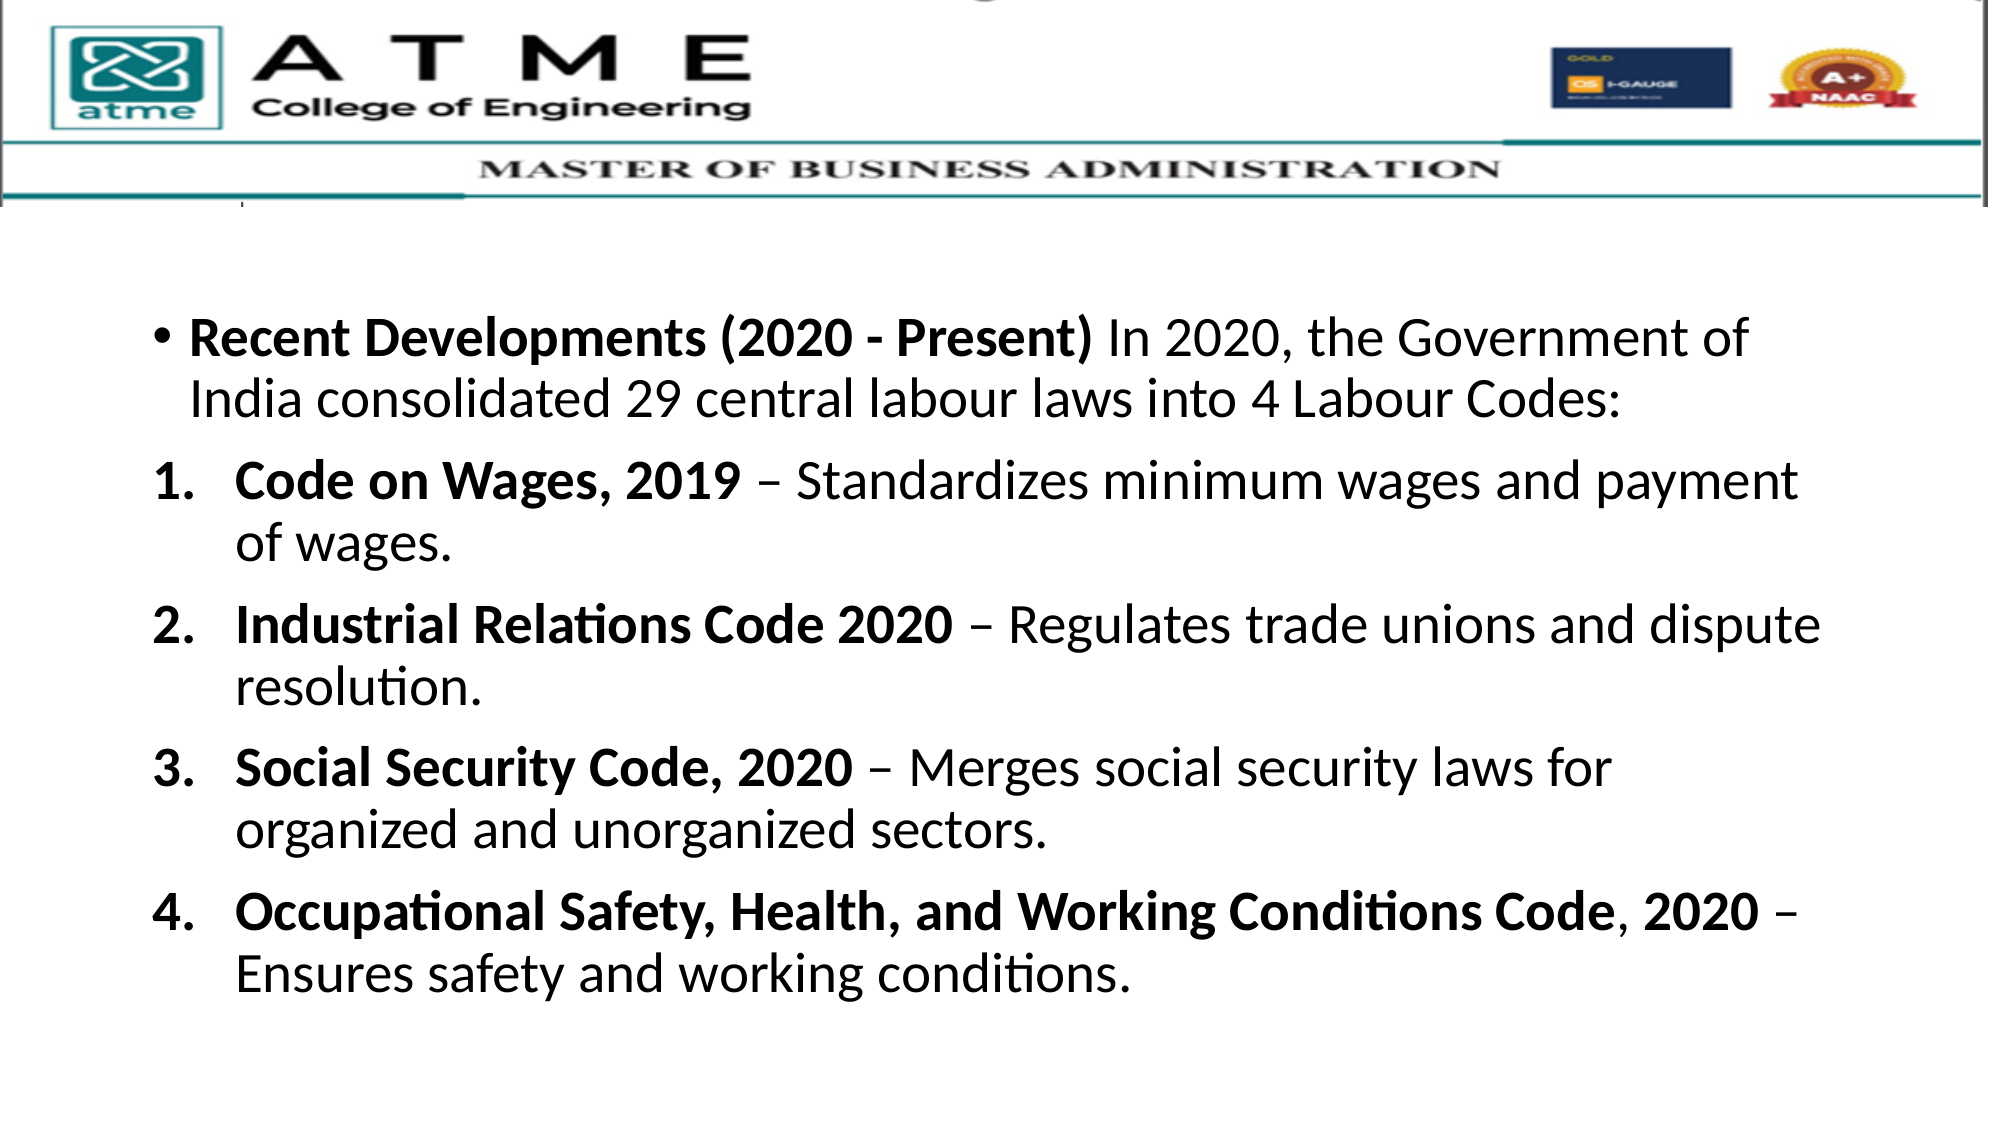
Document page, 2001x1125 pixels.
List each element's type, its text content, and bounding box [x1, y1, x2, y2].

picture [0, 0, 1988, 207]
list Recent Developments (2020 - Present) In 2020, the Government of India consolidated 29 central labour laws into 4 Labour Codes: Code on Wages, 2019 – Standardizes minimum wages and payment of wages. Industrial Relations Code 2020 – Regulates trade unions and dispute resolution. Social Security Code, 2020 – Merges social security laws for organized and unorganized sectors. Occupational Safety, Health, and Working Conditions Code, 2020 – Ensures safety and working conditions. [137, 299, 1863, 1014]
